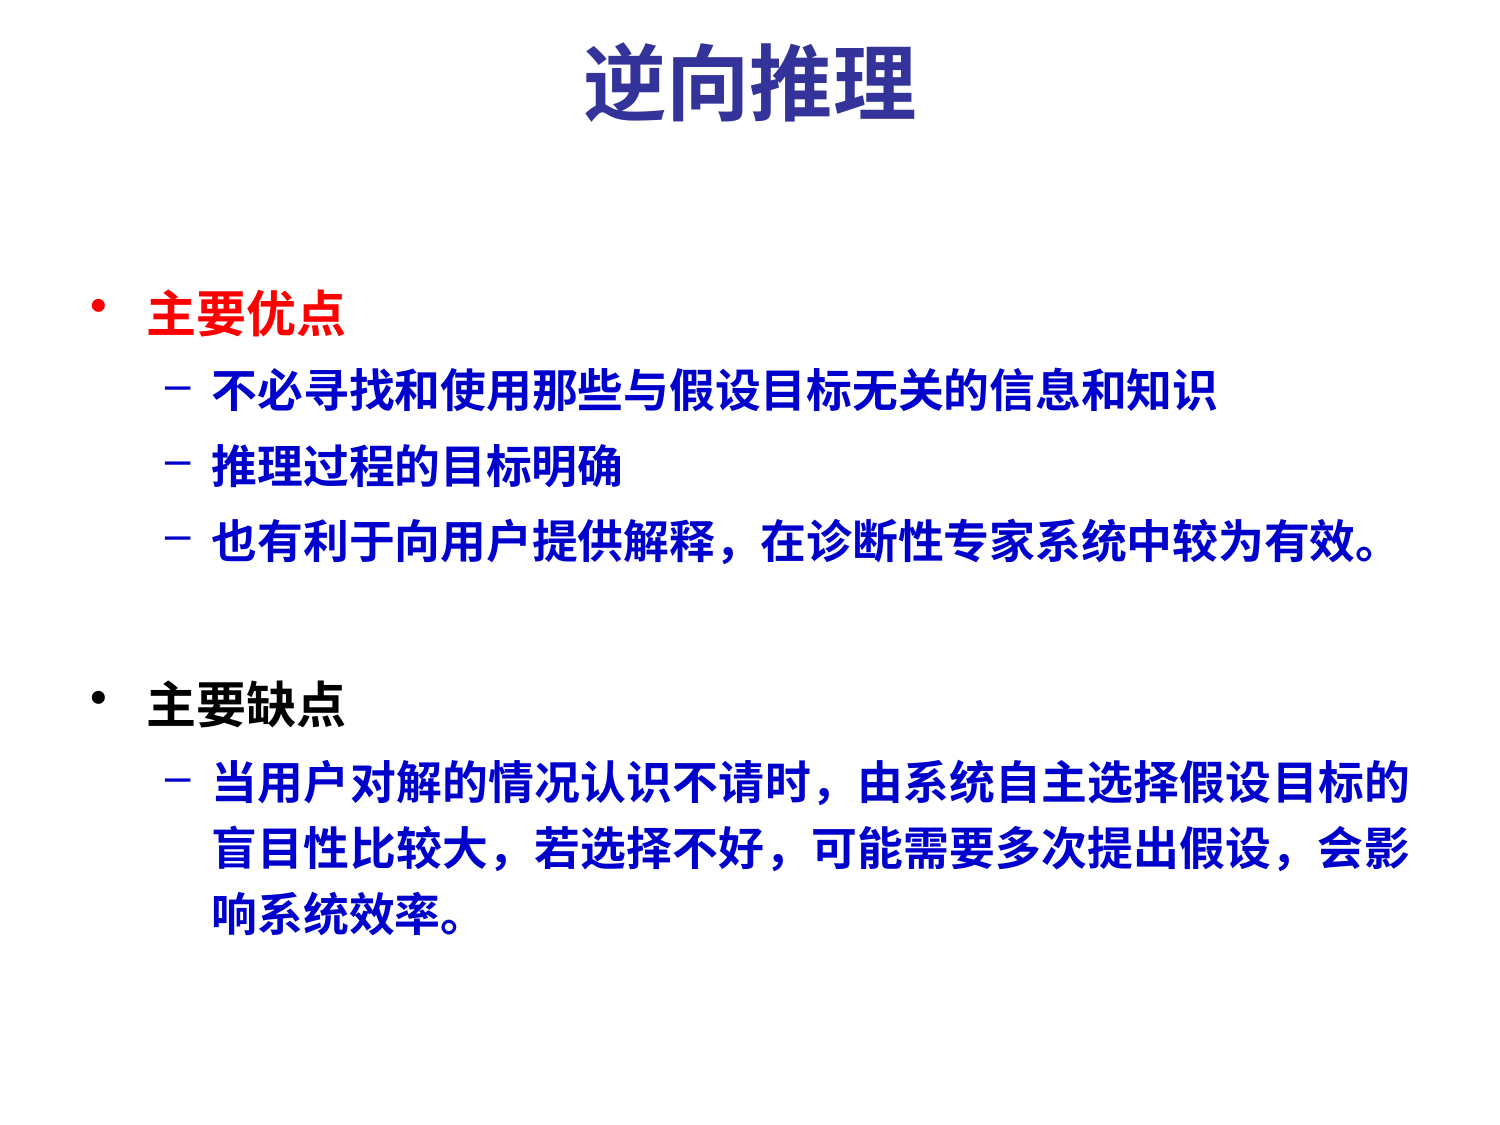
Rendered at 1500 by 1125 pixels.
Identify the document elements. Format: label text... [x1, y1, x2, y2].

title 逆向推理 [75, 0, 1425, 168]
list 主要优点 不必寻找和使用那些与假设目标无关的信息和知识 推理过程的目标明确 也有利于向用户提供解释，在诊断性专家系统中较为有效。 主要缺点 当用户对解的情况认识不请时，由系统自主选择假设目标的盲目性比较大，若选择不好，可能需要多次提出假设，会影响系统效率。 [75, 262, 1425, 1047]
